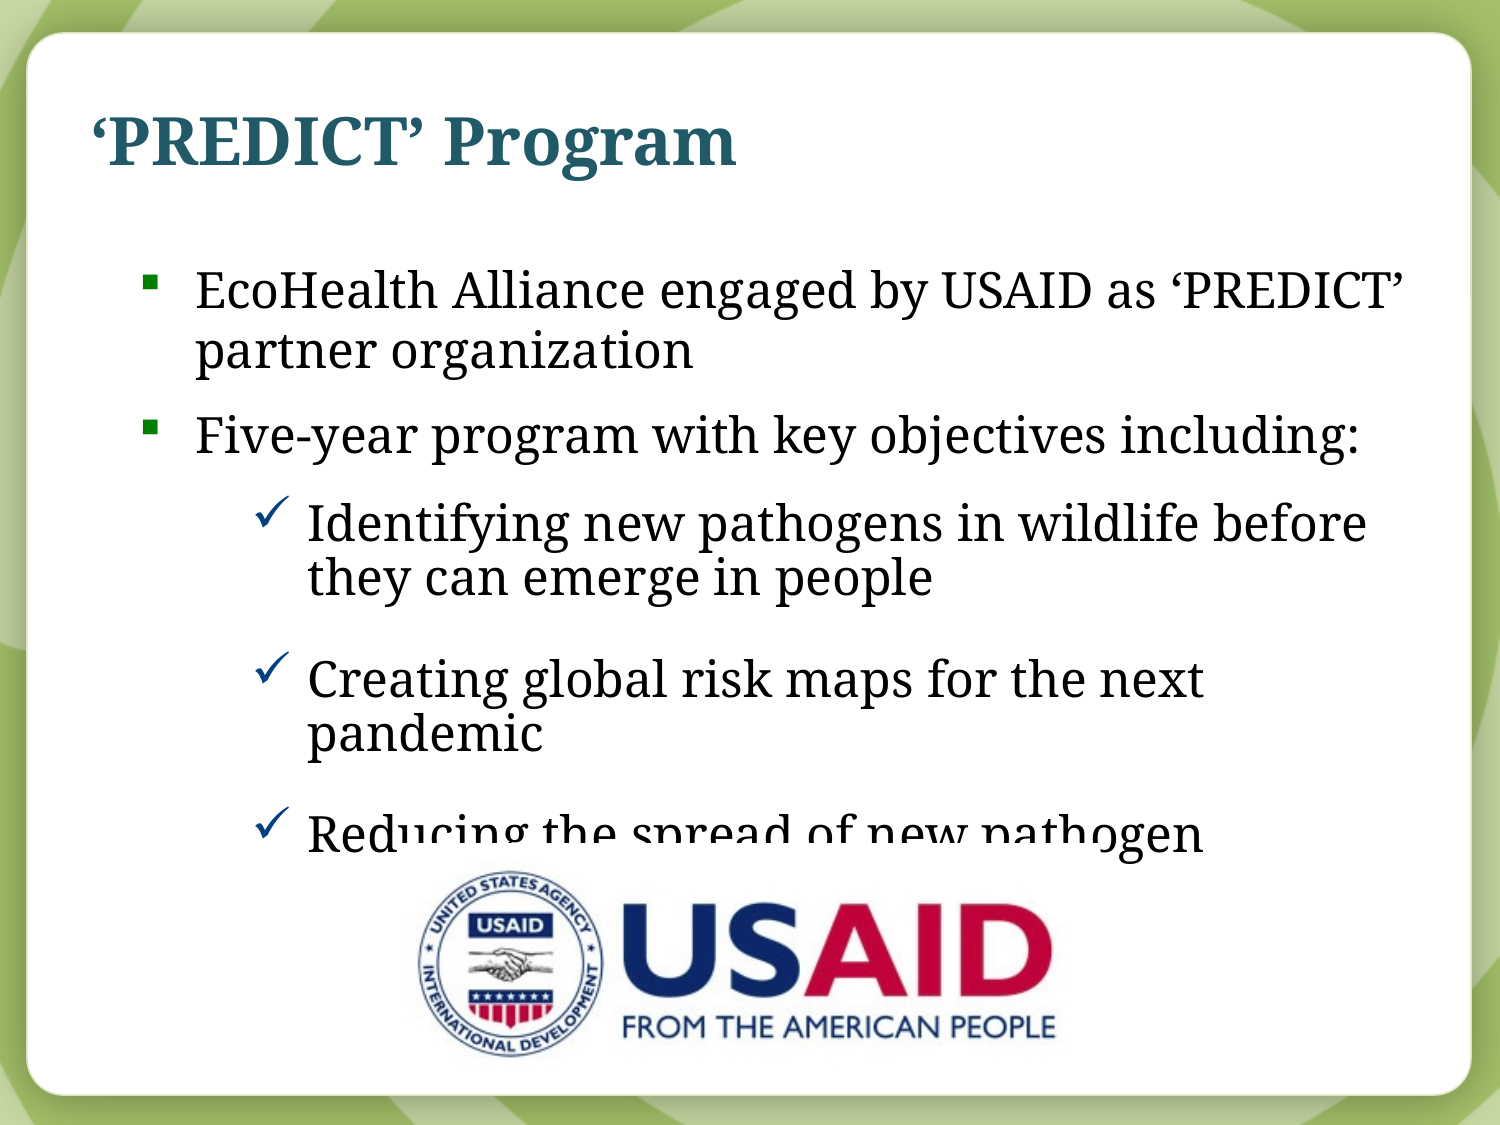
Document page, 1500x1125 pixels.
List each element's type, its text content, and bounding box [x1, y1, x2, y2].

list EcoHealth Alliance engaged by USAID as ‘PREDICT’ partner organization Five-year program with key objectives including: Identifying new pathogens in wildlife before they can emerge in people Creating global risk maps for the next pandemic Reducing the spread of new pathogen [123, 251, 1454, 870]
picture [397, 843, 1101, 1075]
text_box ‘PREDICT’ Program [74, 45, 1425, 233]
